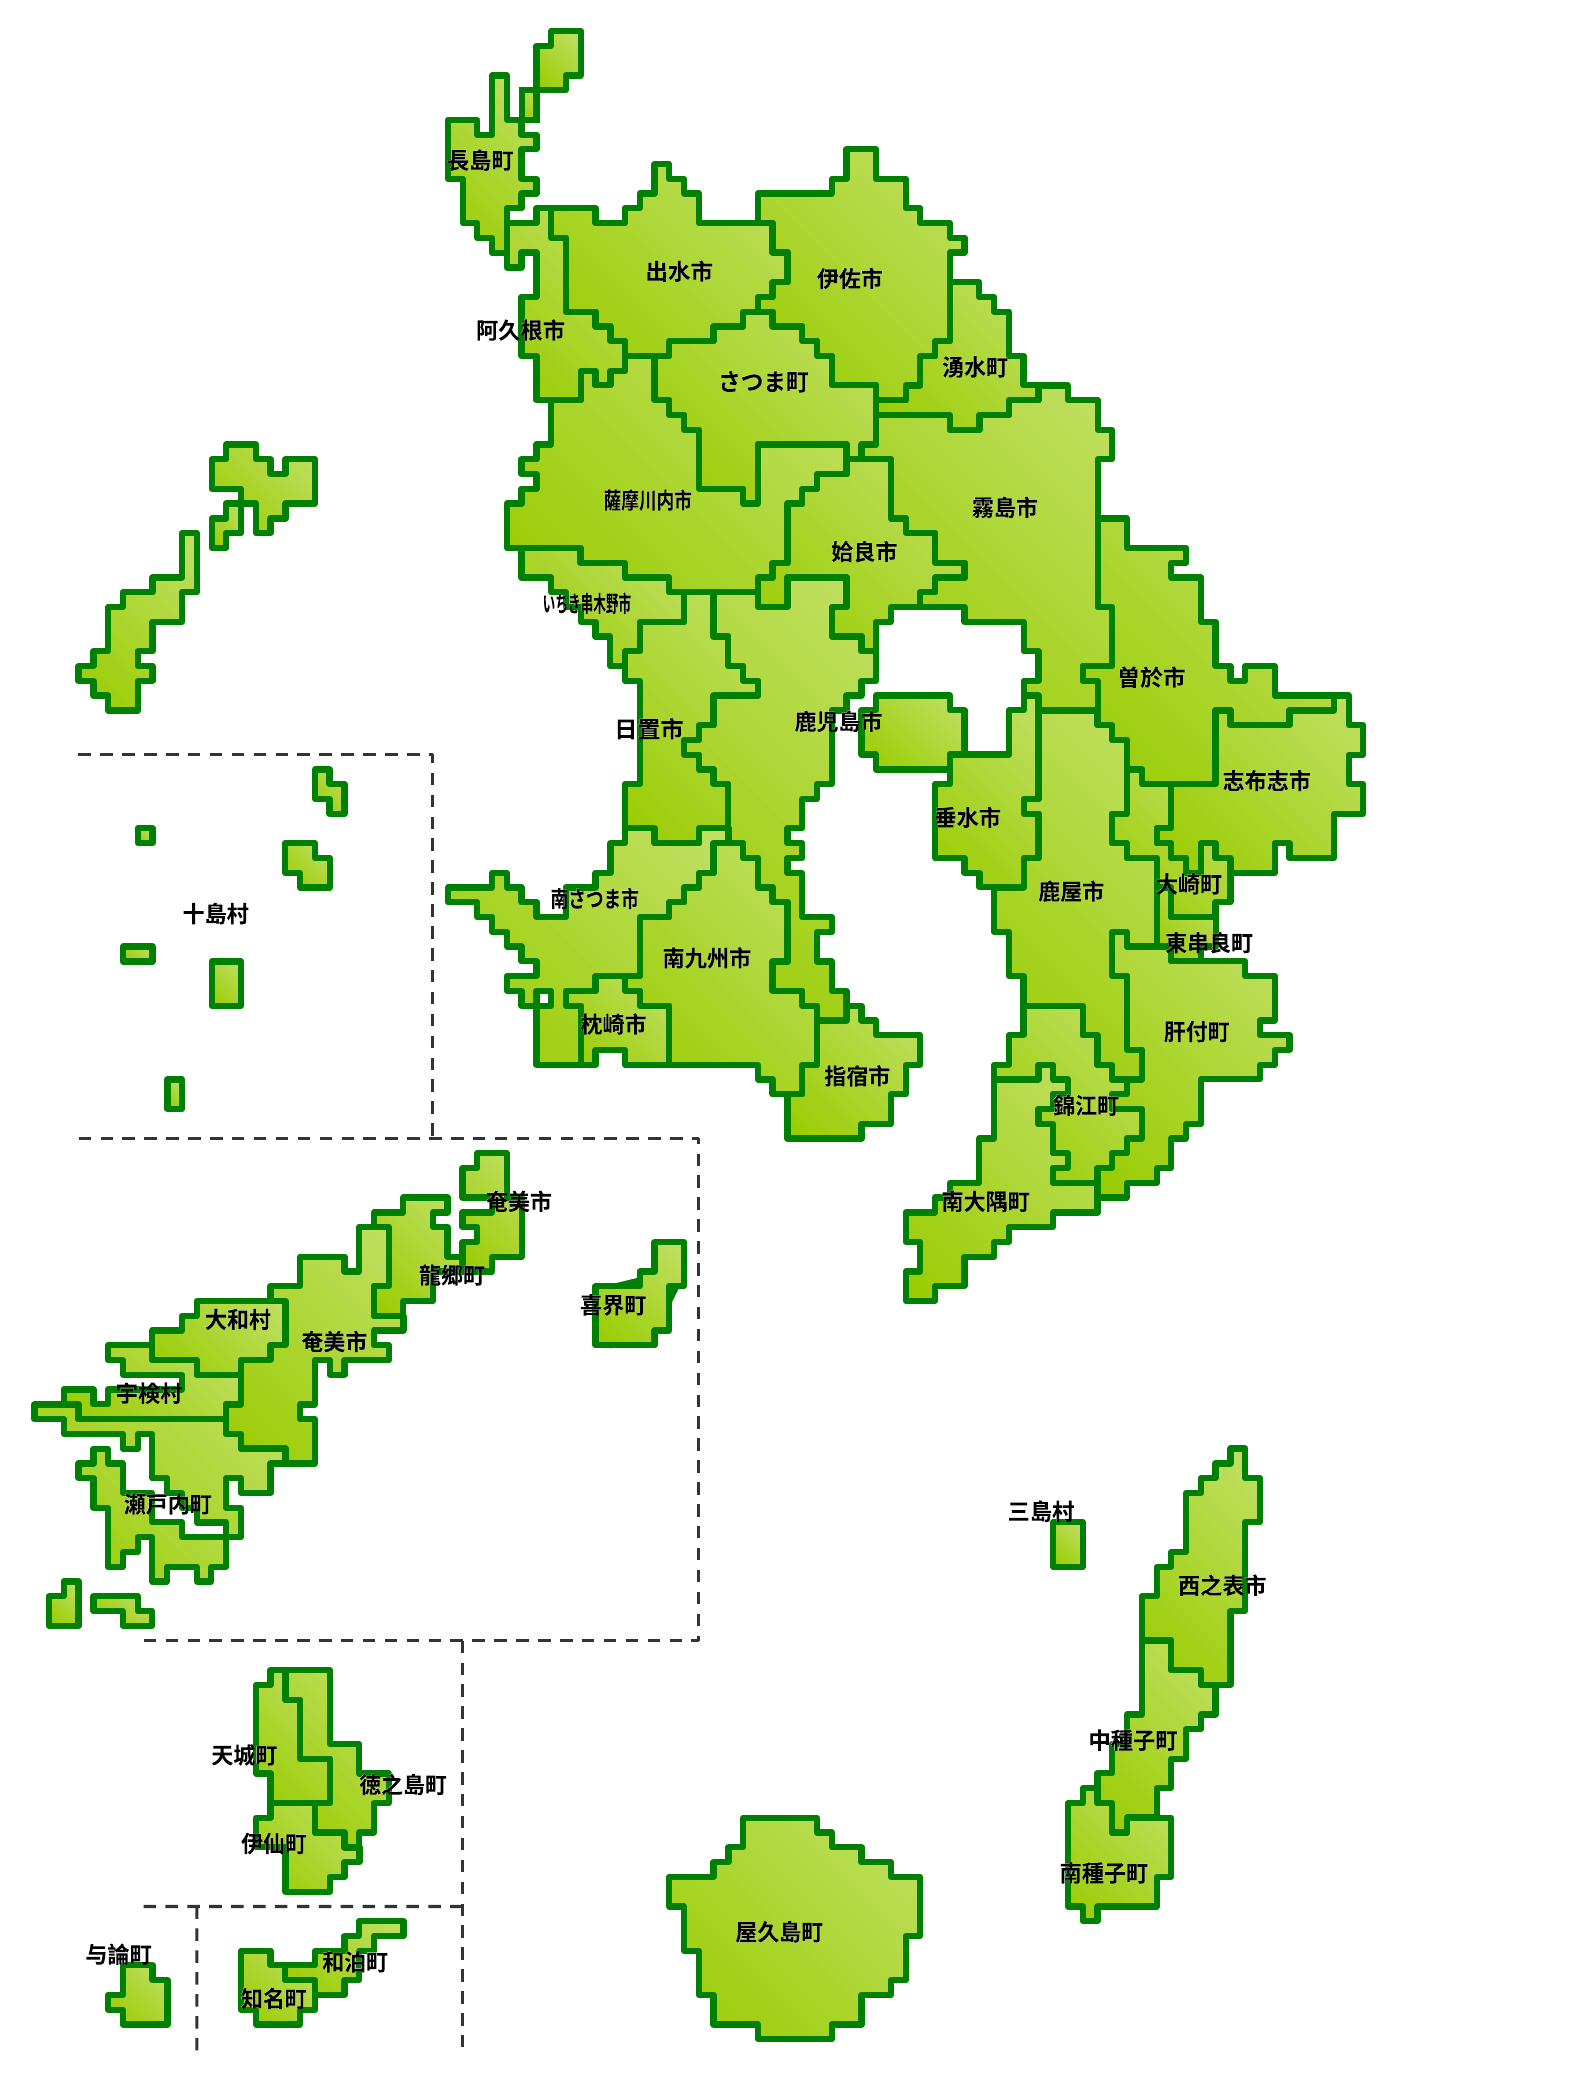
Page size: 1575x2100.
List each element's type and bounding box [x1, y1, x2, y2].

text_box [1163, 1020, 1230, 1043]
text_box [816, 267, 883, 290]
text_box [1008, 1499, 1075, 1523]
text_box [1222, 769, 1311, 792]
text_box [1178, 1573, 1267, 1597]
text_box [794, 710, 882, 733]
text_box [34, 30, 1364, 2040]
text_box [78, 2049, 700, 2055]
text_box [205, 1307, 271, 1331]
text_box [617, 717, 683, 740]
text_box [663, 946, 751, 969]
text_box [971, 496, 1038, 519]
text_box [580, 1293, 646, 1317]
text_box [85, 1942, 152, 1966]
text_box [1165, 931, 1253, 954]
text_box [116, 1381, 183, 1405]
text_box [123, 1492, 212, 1515]
text_box [485, 1190, 552, 1213]
text_box [646, 259, 713, 283]
text_box [240, 1832, 307, 1855]
text_box [720, 370, 809, 393]
text_box [419, 1263, 485, 1287]
text_box [477, 318, 565, 342]
text_box [604, 488, 692, 512]
text_box [182, 902, 249, 925]
text_box [240, 1987, 307, 2010]
text_box [551, 887, 639, 910]
text_box [1119, 665, 1186, 689]
text_box [211, 1743, 277, 1767]
text_box [735, 1920, 823, 1944]
text_box [831, 540, 898, 563]
text_box [359, 1773, 447, 1796]
text_box [580, 1012, 646, 1036]
text_box [301, 1330, 367, 1353]
text_box [1060, 1861, 1148, 1885]
text_box [942, 355, 1008, 378]
text_box [543, 591, 631, 615]
text_box [1053, 1093, 1119, 1117]
text_box [824, 1064, 890, 1087]
text_box [447, 148, 514, 172]
text_box [934, 805, 1001, 829]
text_box [1156, 872, 1222, 895]
text_box [322, 1950, 388, 1973]
text_box [942, 1190, 1030, 1213]
text_box [1038, 879, 1104, 903]
text_box [1089, 1728, 1178, 1752]
